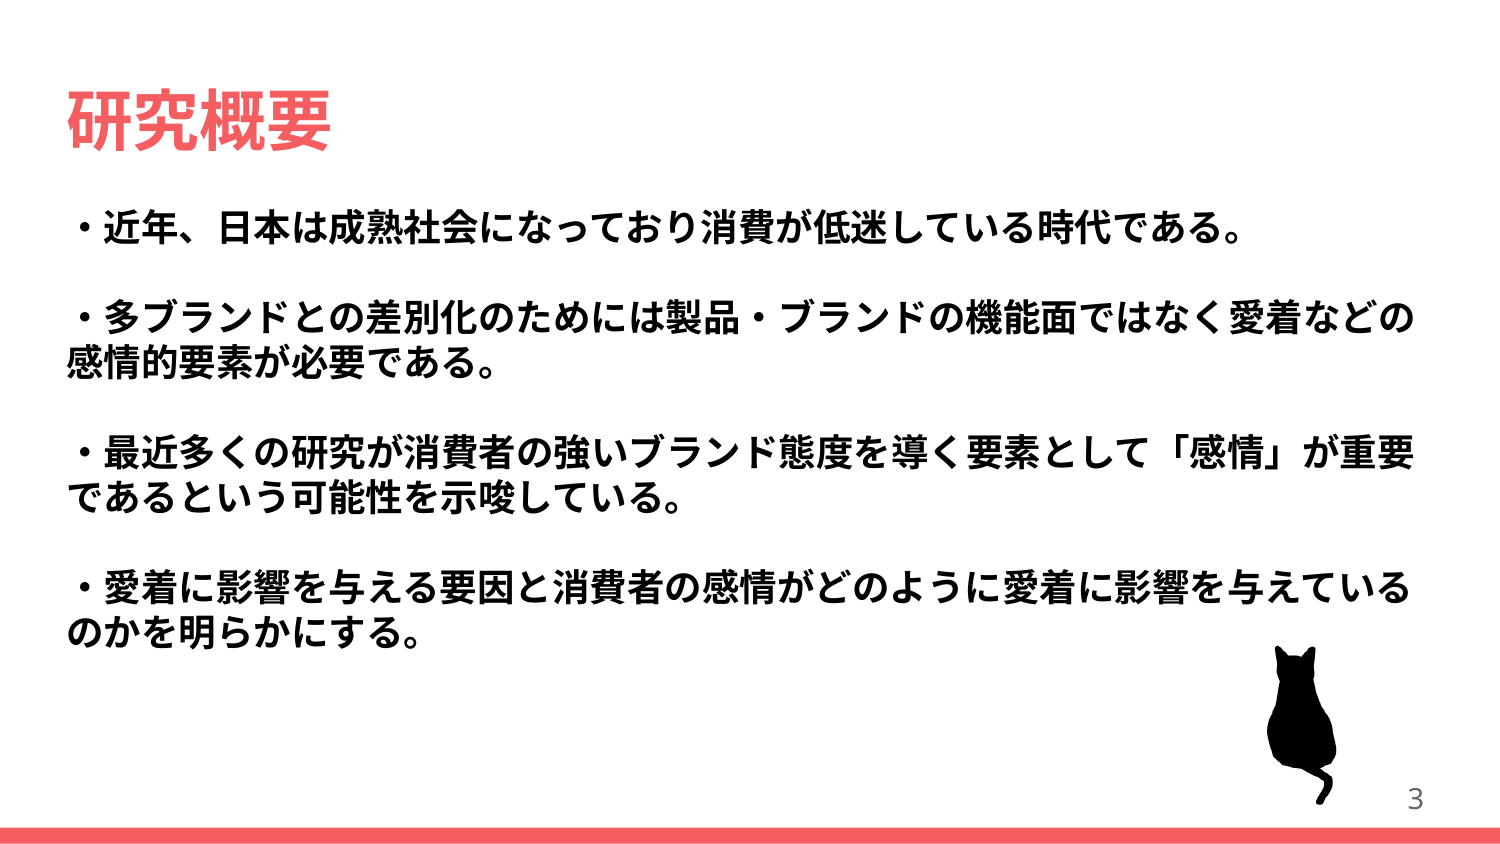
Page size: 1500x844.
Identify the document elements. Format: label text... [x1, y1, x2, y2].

title 研究概要 [51, 64, 1449, 167]
slide_number 3 [1392, 767, 1483, 833]
list ・近年、日本は成熟社会になっており消費が低迷している時代である。 ・多ブランドとの差別化のためには製品・ブランドの機能面ではなく愛着などの感情的要素が必要である。 ・最近多くの研究が消費者の強いブランド態度を導く要素として「感情」が重要であるという可能性を示唆している。 ・愛着に影響を与える要因と消費者の感情がどのように愛着に影響を与えているのかを明らかにする。 [51, 189, 1449, 750]
picture [1213, 616, 1393, 817]
